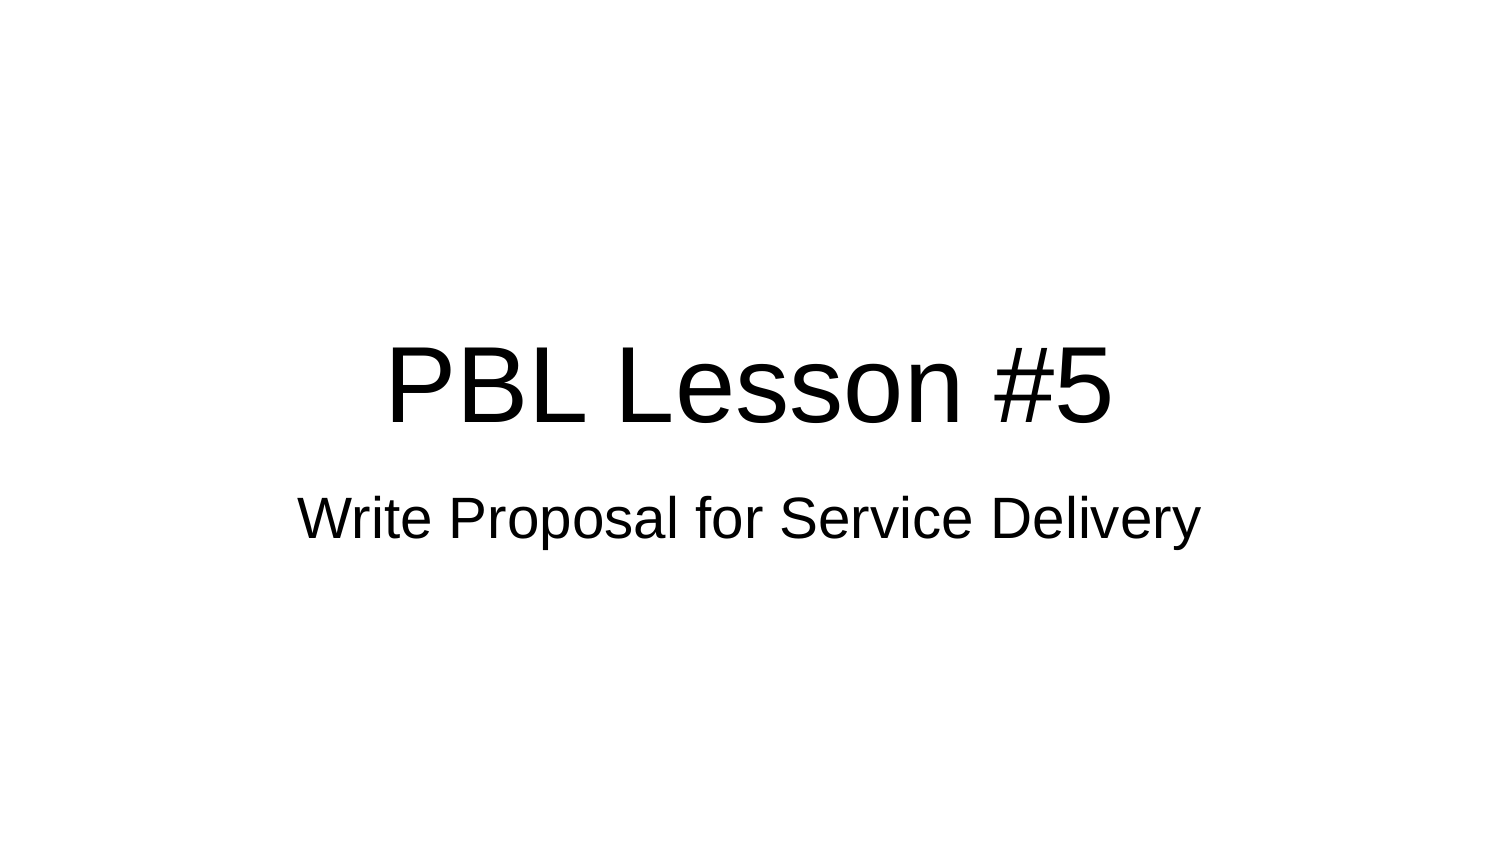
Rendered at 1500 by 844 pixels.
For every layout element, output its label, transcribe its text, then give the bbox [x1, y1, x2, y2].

subtitle Write Proposal for Service Delivery [51, 464, 1449, 595]
title PBL Lesson #5 [51, 122, 1449, 459]
